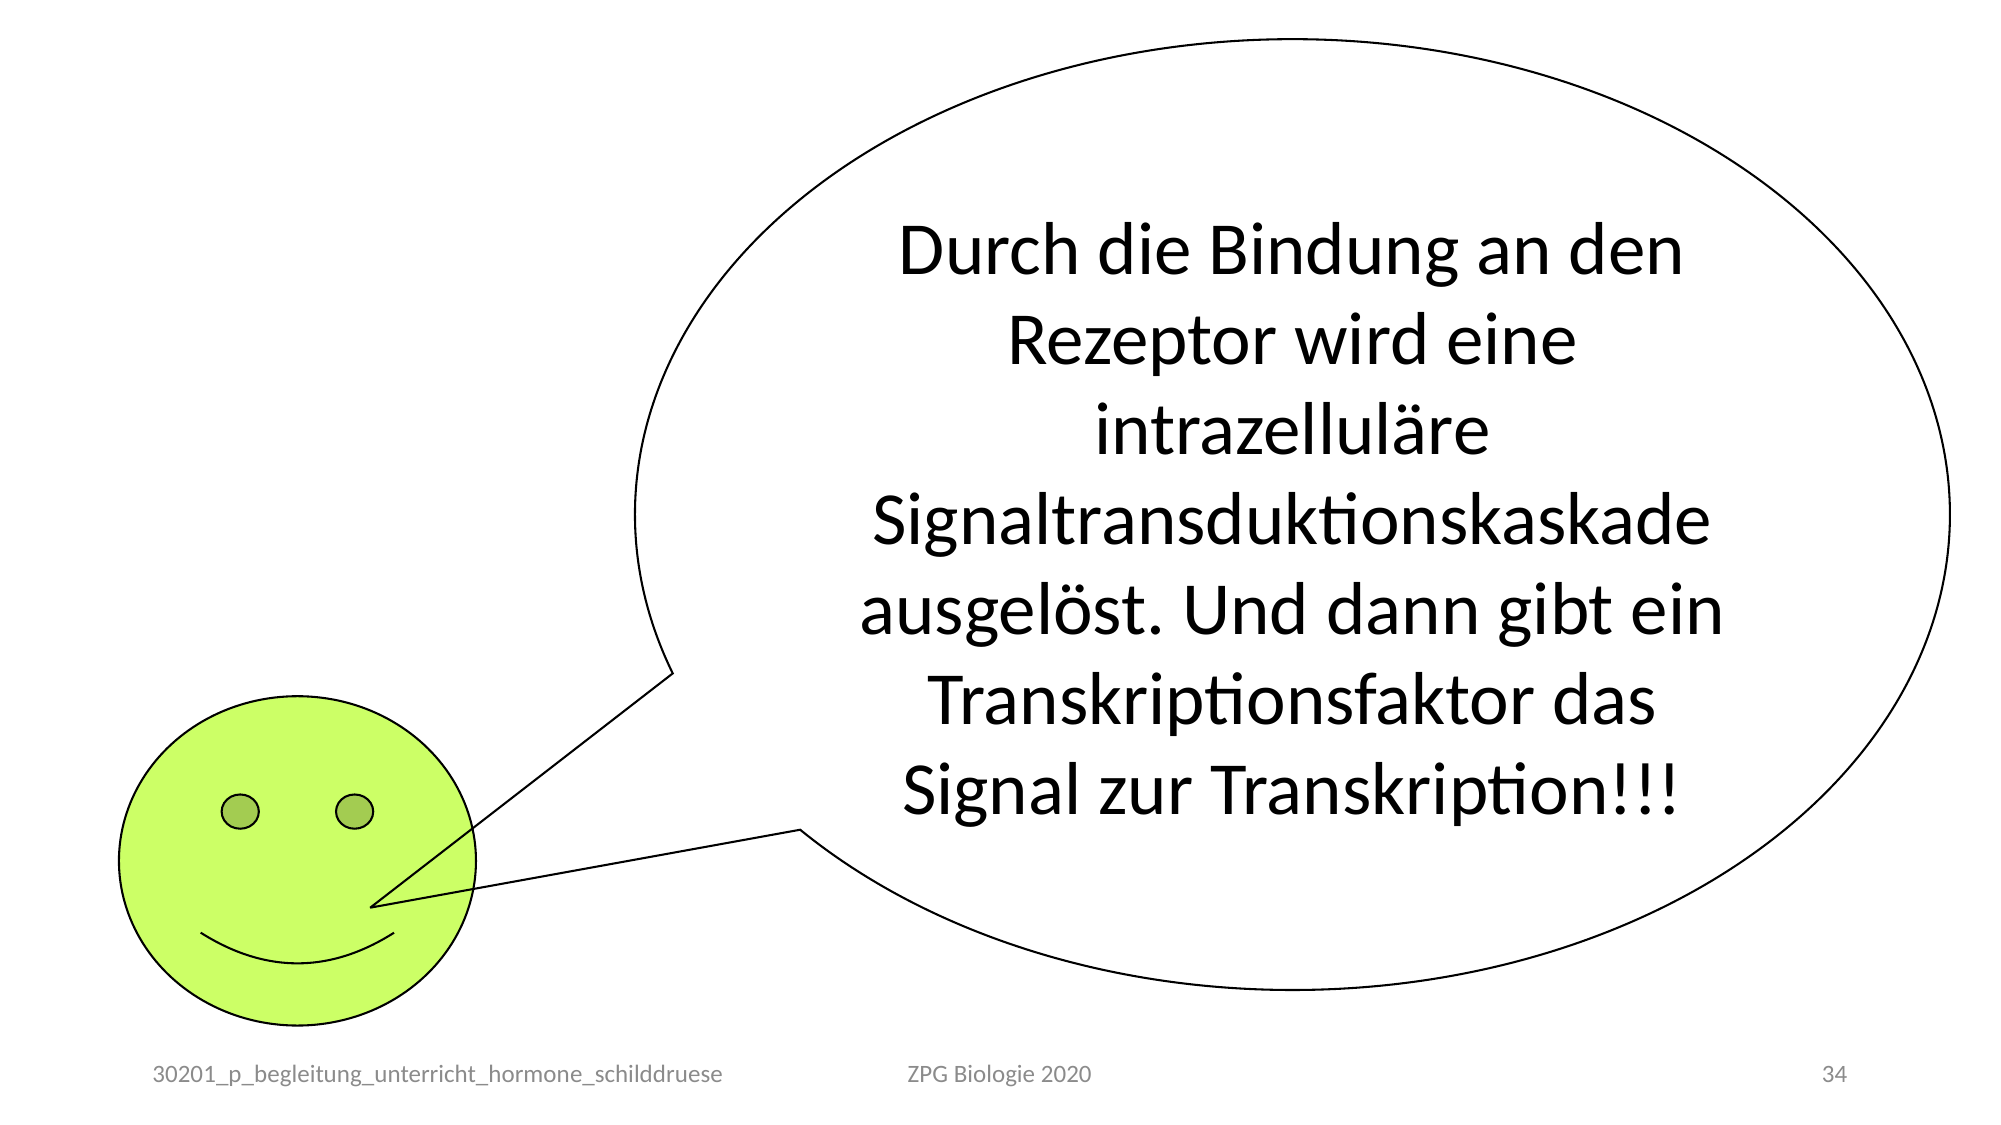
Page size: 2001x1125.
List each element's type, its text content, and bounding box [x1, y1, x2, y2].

footer ZPG Biologie 2020 [662, 1042, 1338, 1103]
text_box Durch die Bindung an den Rezeptor wird eine intrazelluläre Signaltransduktionskaskade ausgelöst. Und dann gibt ein Transkriptionsfaktor das Signal zur Transkription!!! [369, 38, 1951, 992]
slide_number 34 [1412, 1042, 1863, 1103]
slide_number 30201_p_begleitung_unterricht_hormone_schilddruese [137, 1042, 662, 1103]
text_box [117, 695, 475, 1027]
